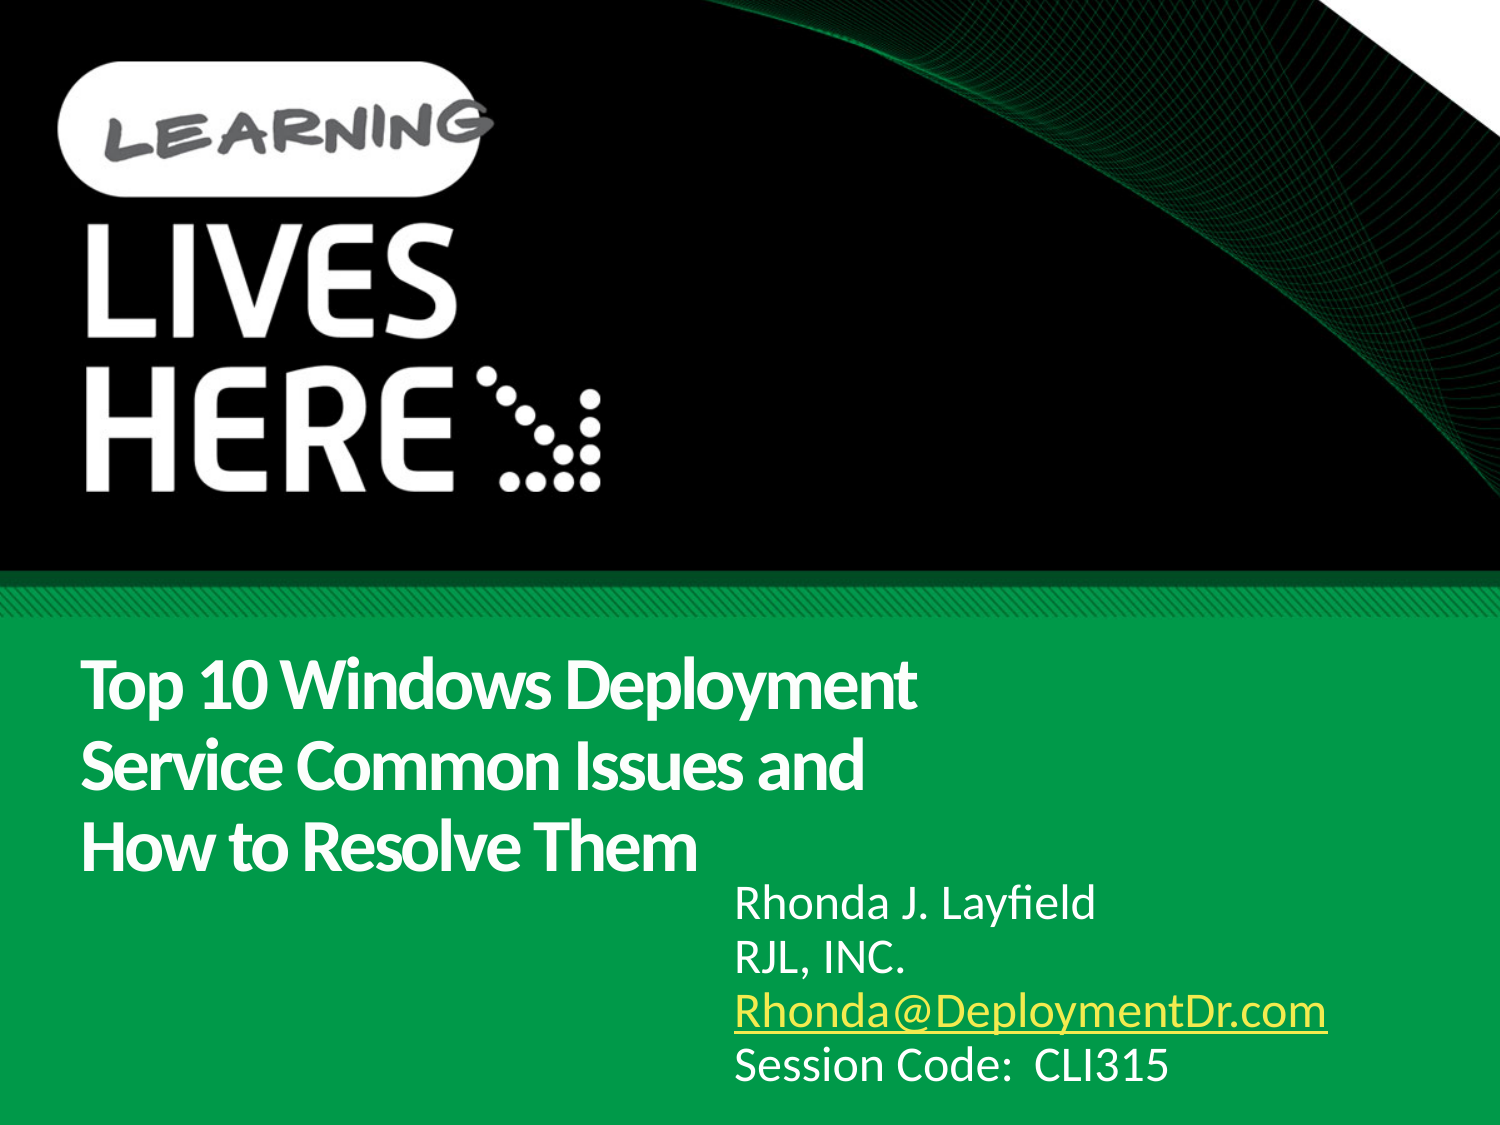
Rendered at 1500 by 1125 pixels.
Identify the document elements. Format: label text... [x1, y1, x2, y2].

subtitle Rhonda J. Layfield RJL, INC. Rhonda@DeploymentDr.com Session Code: CLI315 [734, 876, 1360, 952]
title Top 10 Windows Deployment Service Common Issues and How to Resolve Them [80, 644, 1380, 864]
picture [0, 0, 1500, 1125]
